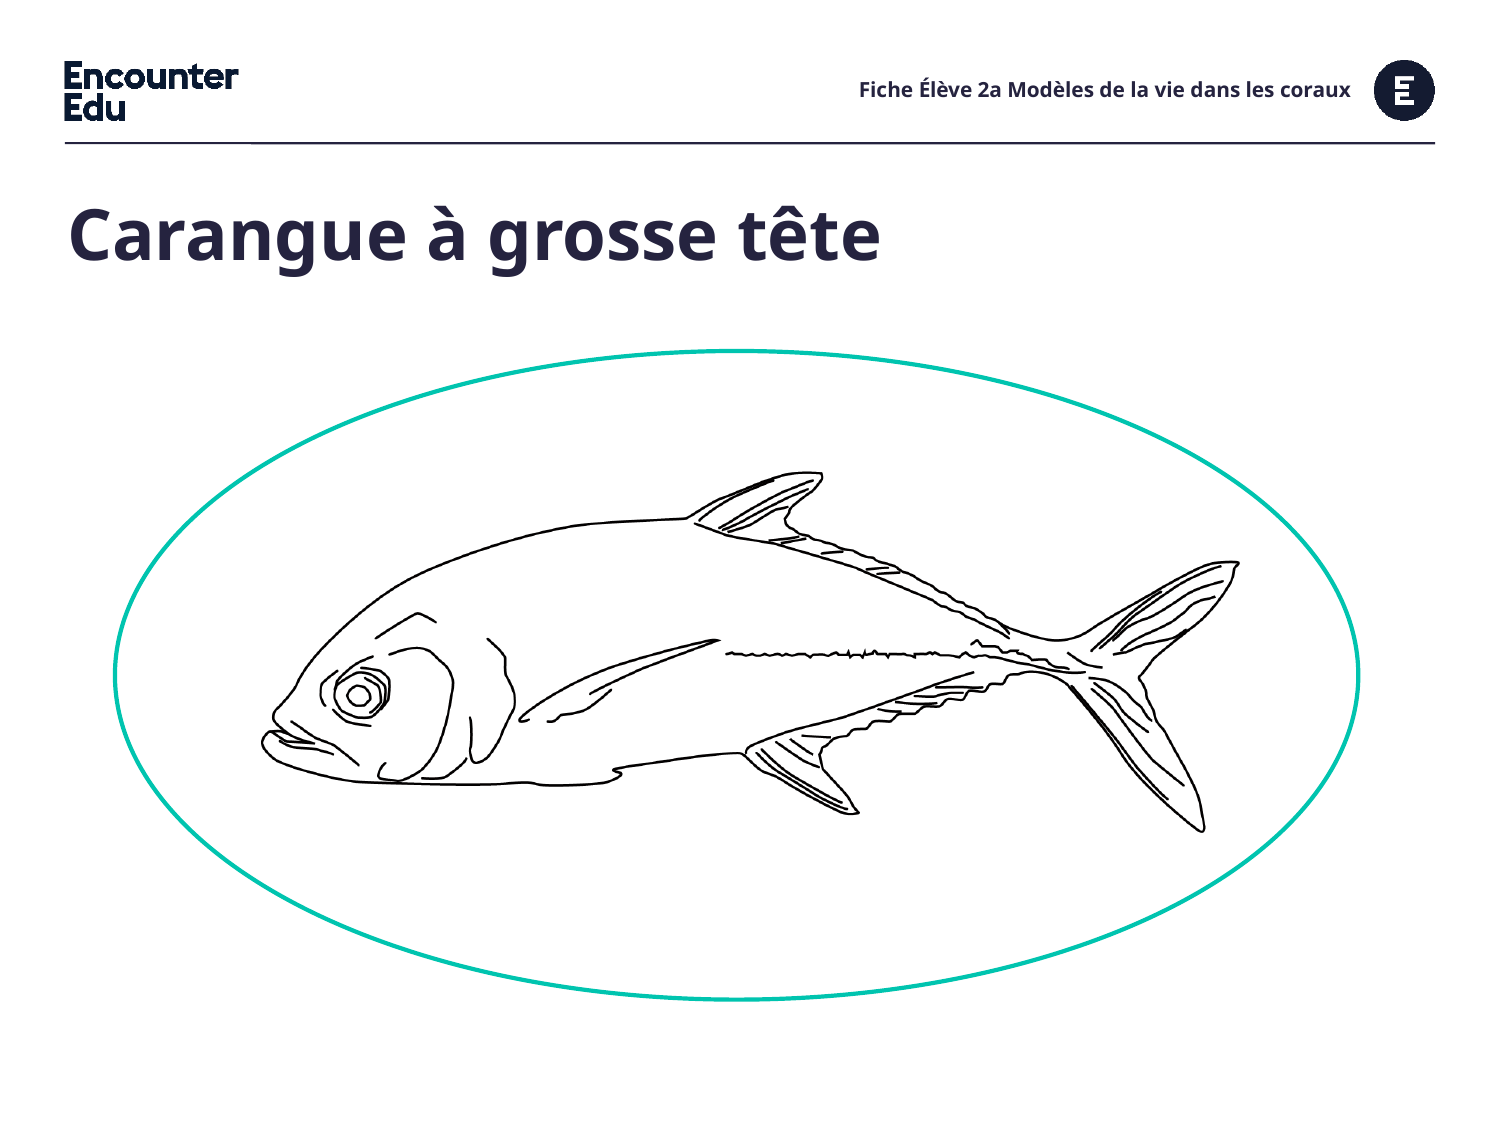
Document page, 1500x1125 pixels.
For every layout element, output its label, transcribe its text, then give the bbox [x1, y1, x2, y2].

title Fiche Élève 2a Modèles de la vie dans les coraux [749, 67, 1359, 114]
picture [259, 471, 1240, 833]
text_box [114, 366, 1359, 1000]
picture [1372, 58, 1436, 122]
picture [60, 59, 243, 122]
list Carangue à grosse tête [59, 191, 929, 394]
